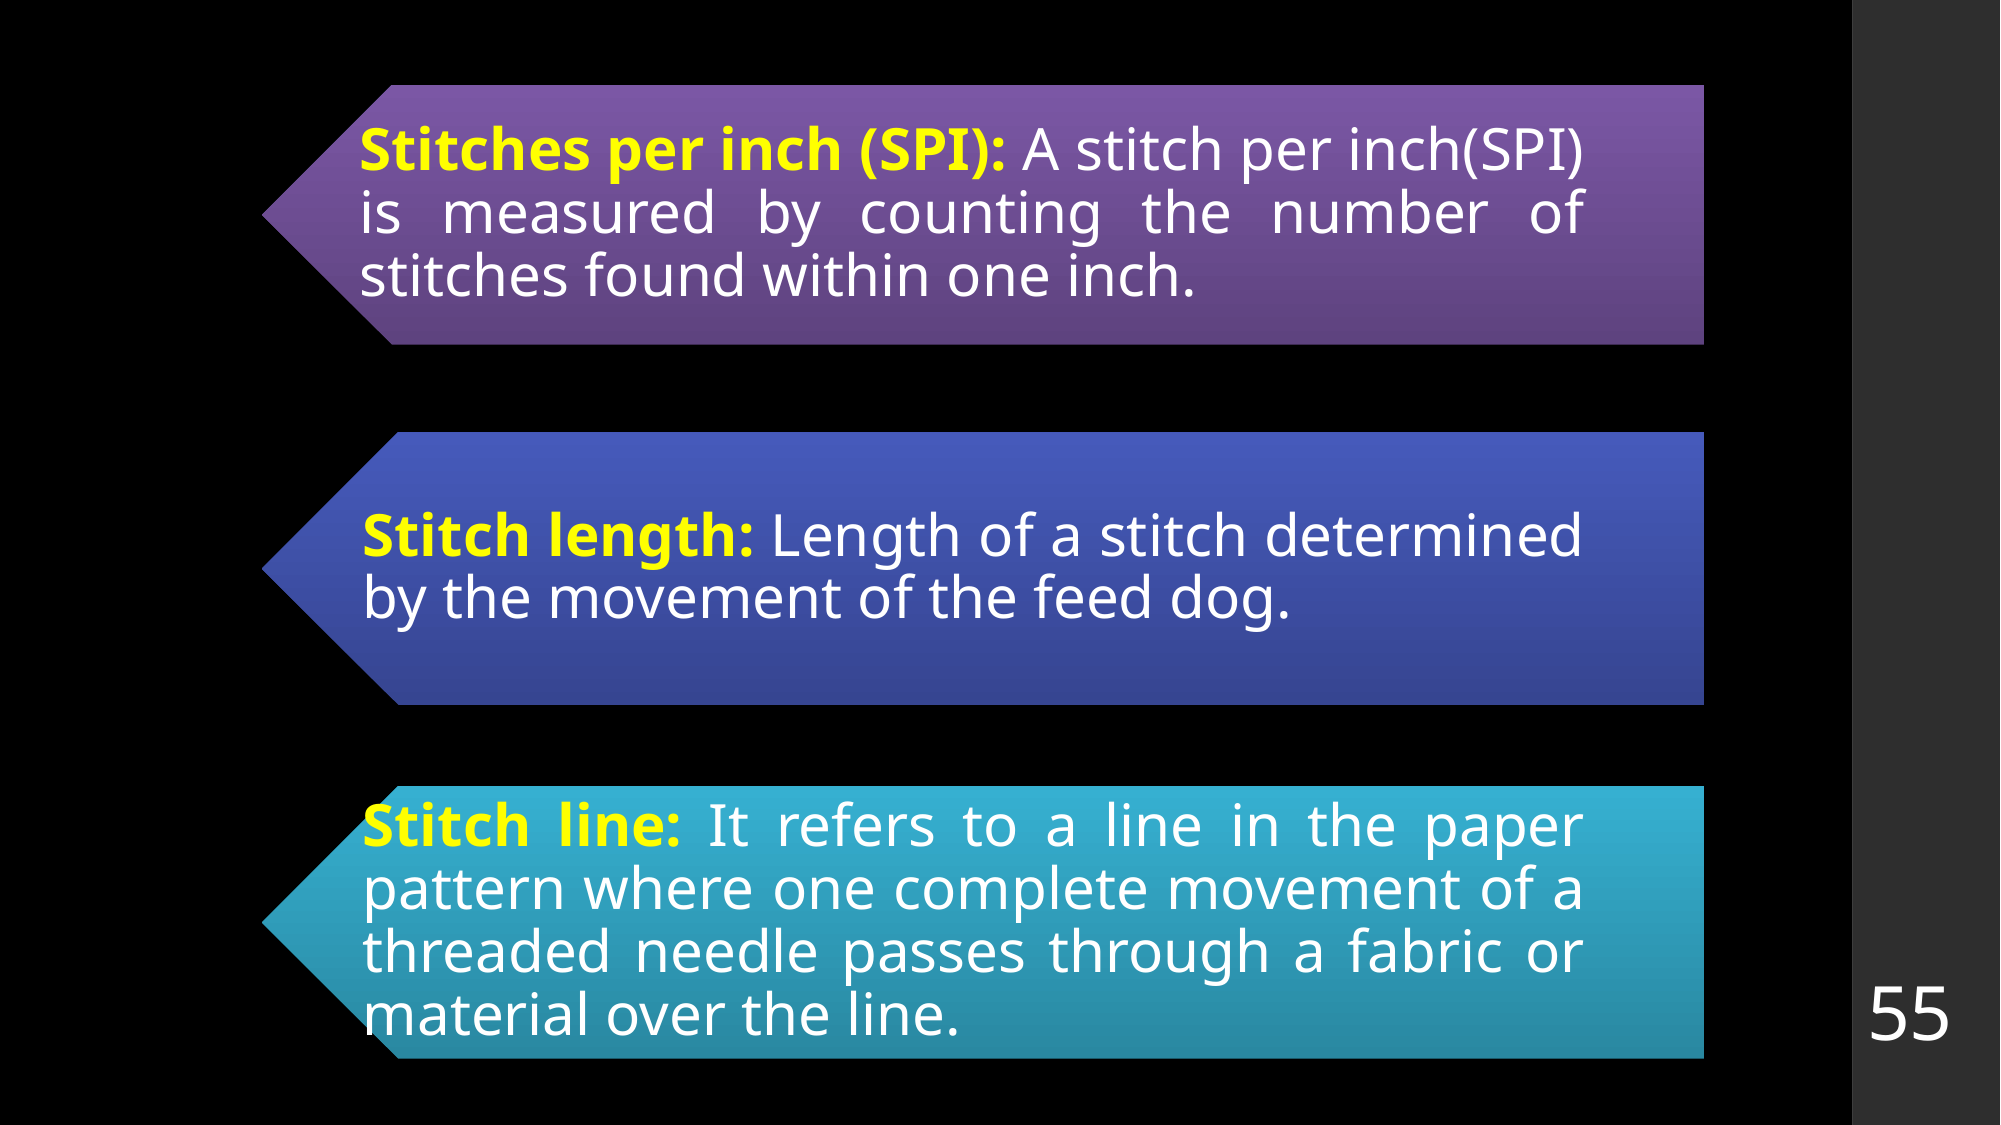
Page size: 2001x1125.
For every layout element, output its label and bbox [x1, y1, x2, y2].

text_box [0, 78, 2000, 1059]
